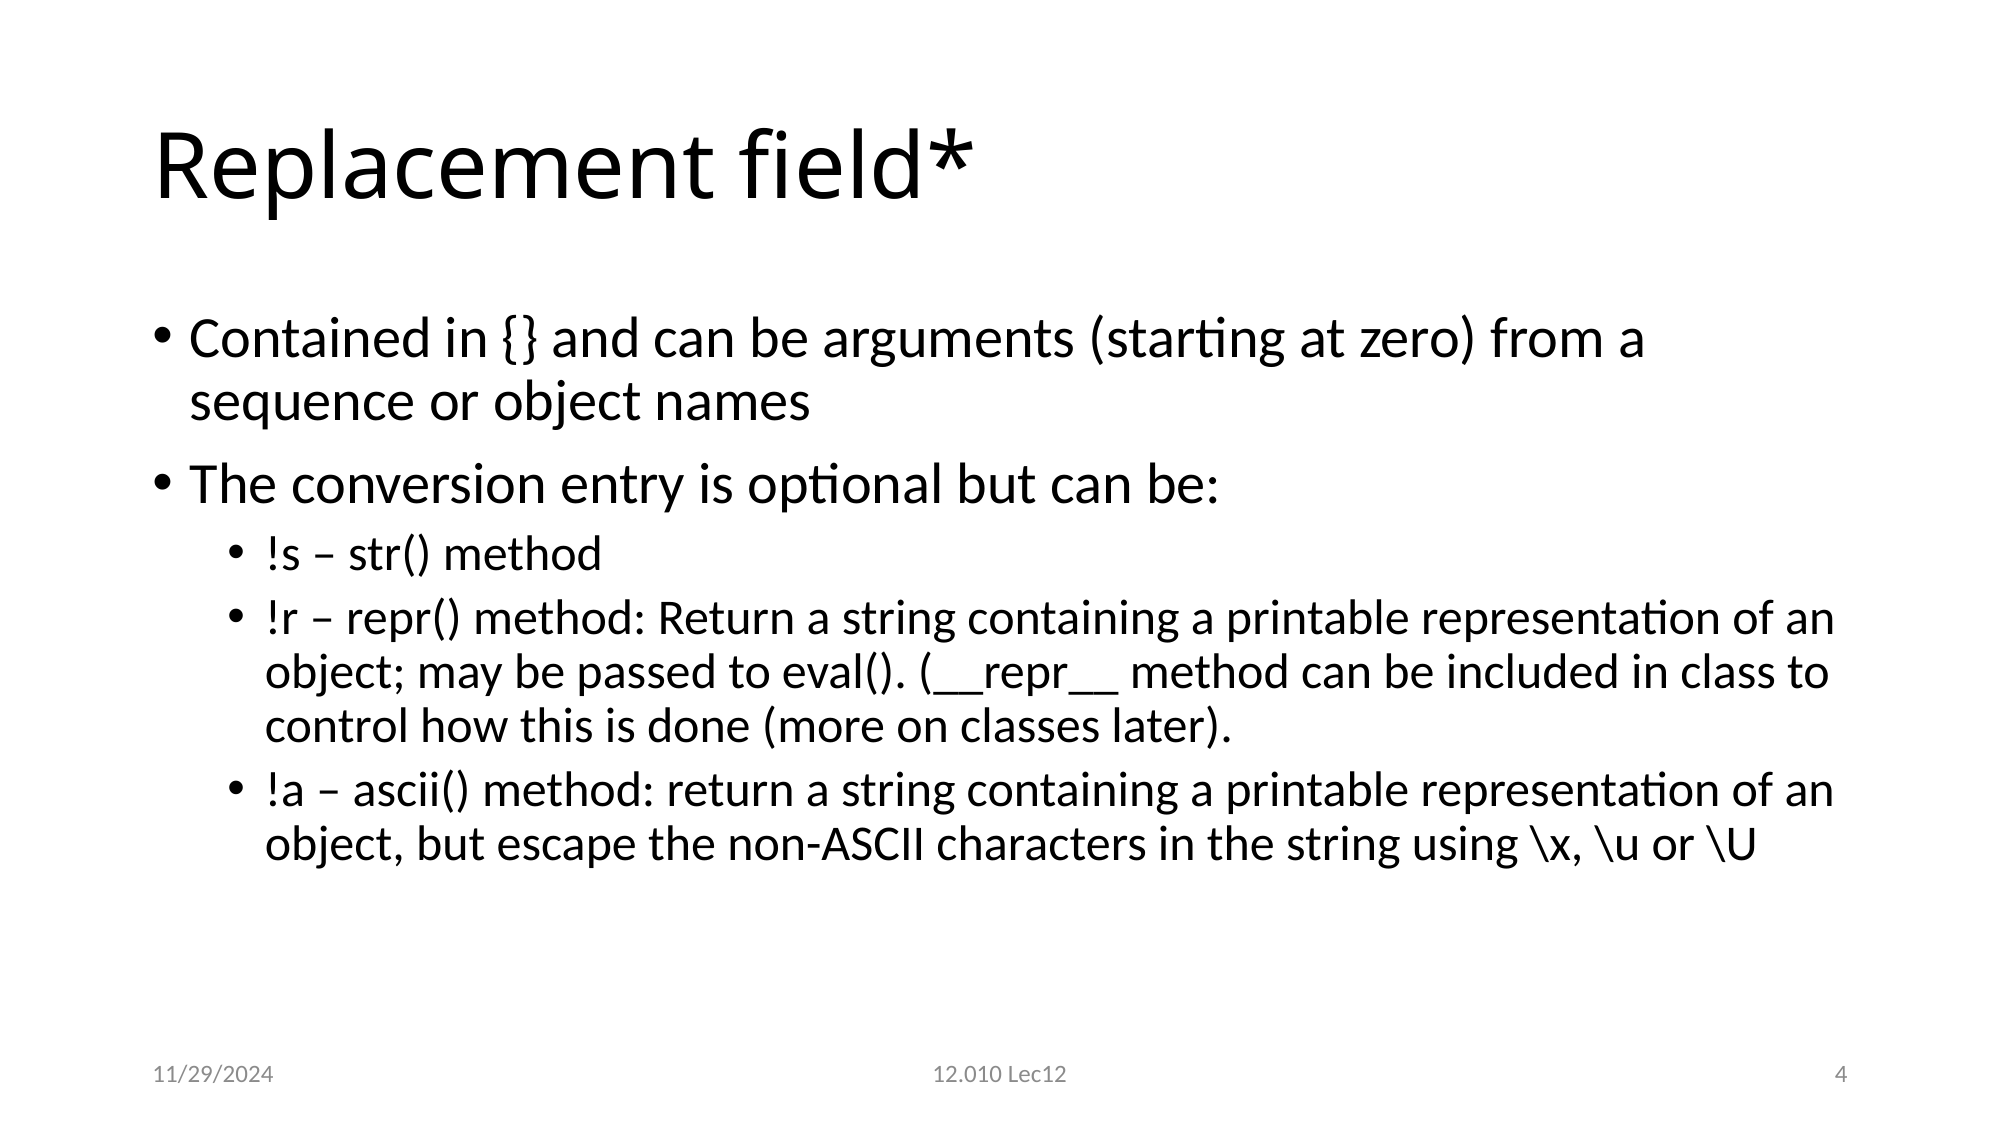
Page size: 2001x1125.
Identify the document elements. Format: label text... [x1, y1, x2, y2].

title Replacement field* [137, 59, 1863, 278]
list Contained in {} and can be arguments (starting at zero) from a sequence or object names The conversion entry is optional but can be: !s – str() method !r – repr() method: Return a string containing a printable representation of an object; may be passed to eval(). (__repr__ method can be included in class to control how this is done (more on classes later). !a – ascii() method: return a string containing a printable representation of an object, but escape the non-ASCII characters in the string using \x, \u or \U [137, 299, 1863, 1014]
slide_number 4 [1412, 1042, 1863, 1103]
footer 12.010 Lec12 [662, 1042, 1338, 1103]
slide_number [137, 1042, 588, 1103]
